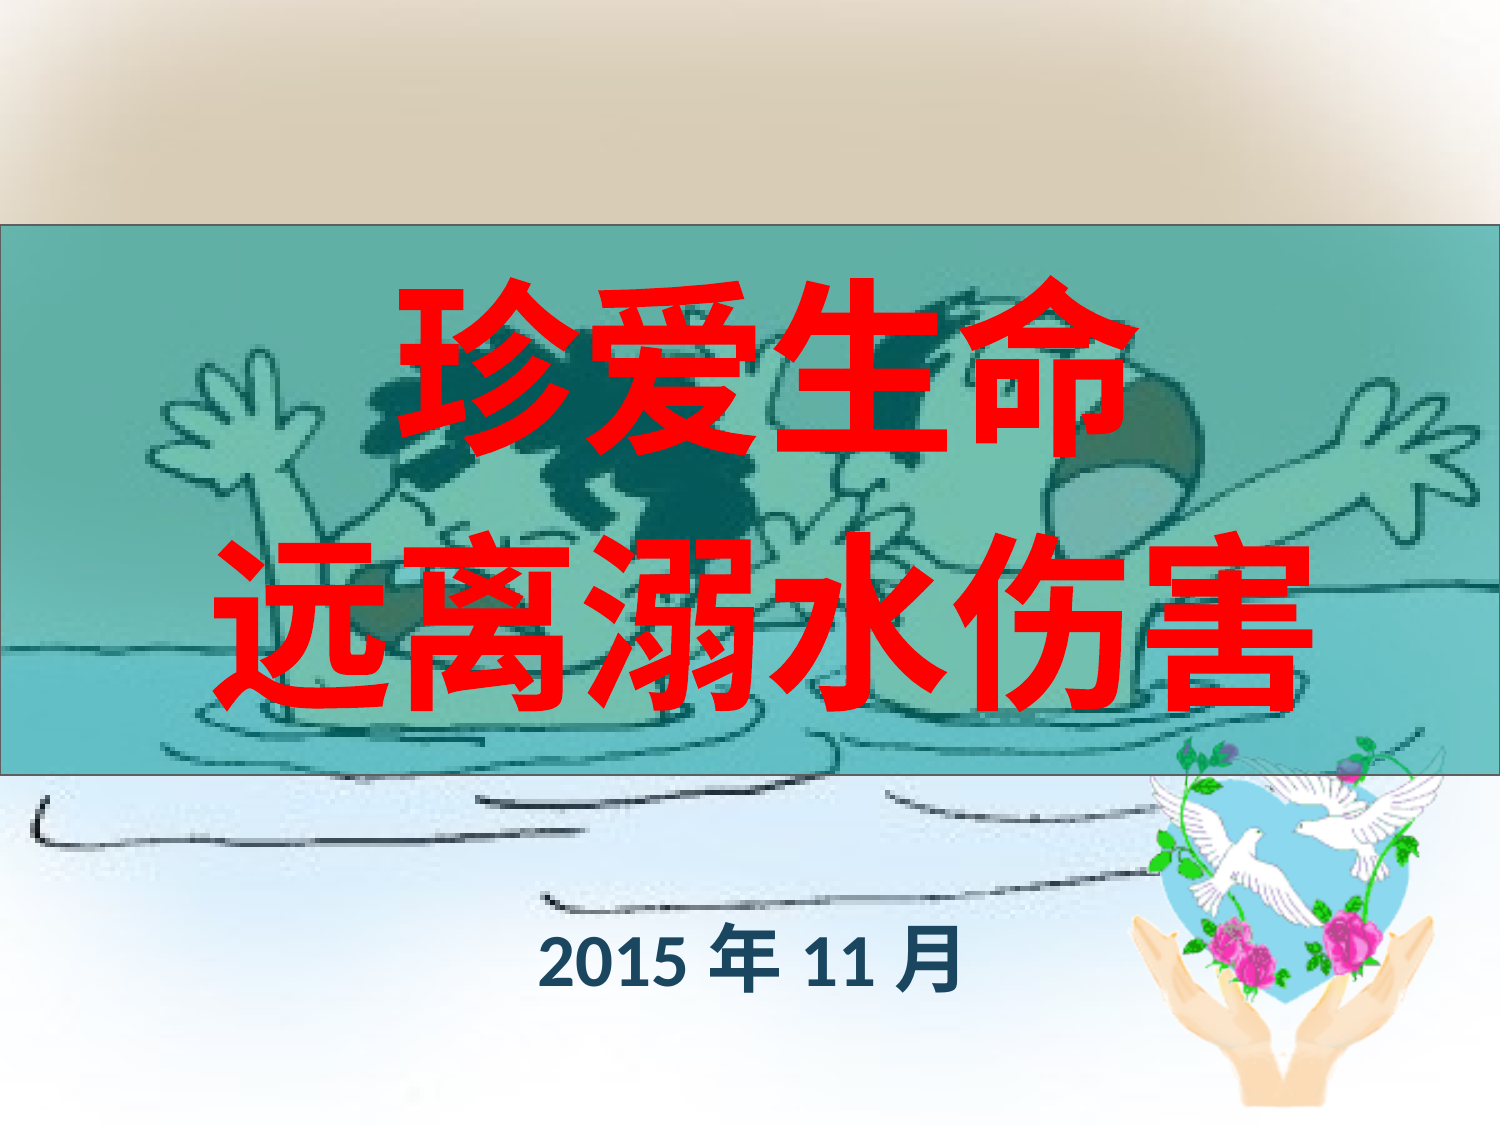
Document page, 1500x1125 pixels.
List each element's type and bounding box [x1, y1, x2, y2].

text_box [211, 274, 1313, 713]
picture [0, 0, 1500, 1125]
text_box [1111, 707, 1463, 1113]
